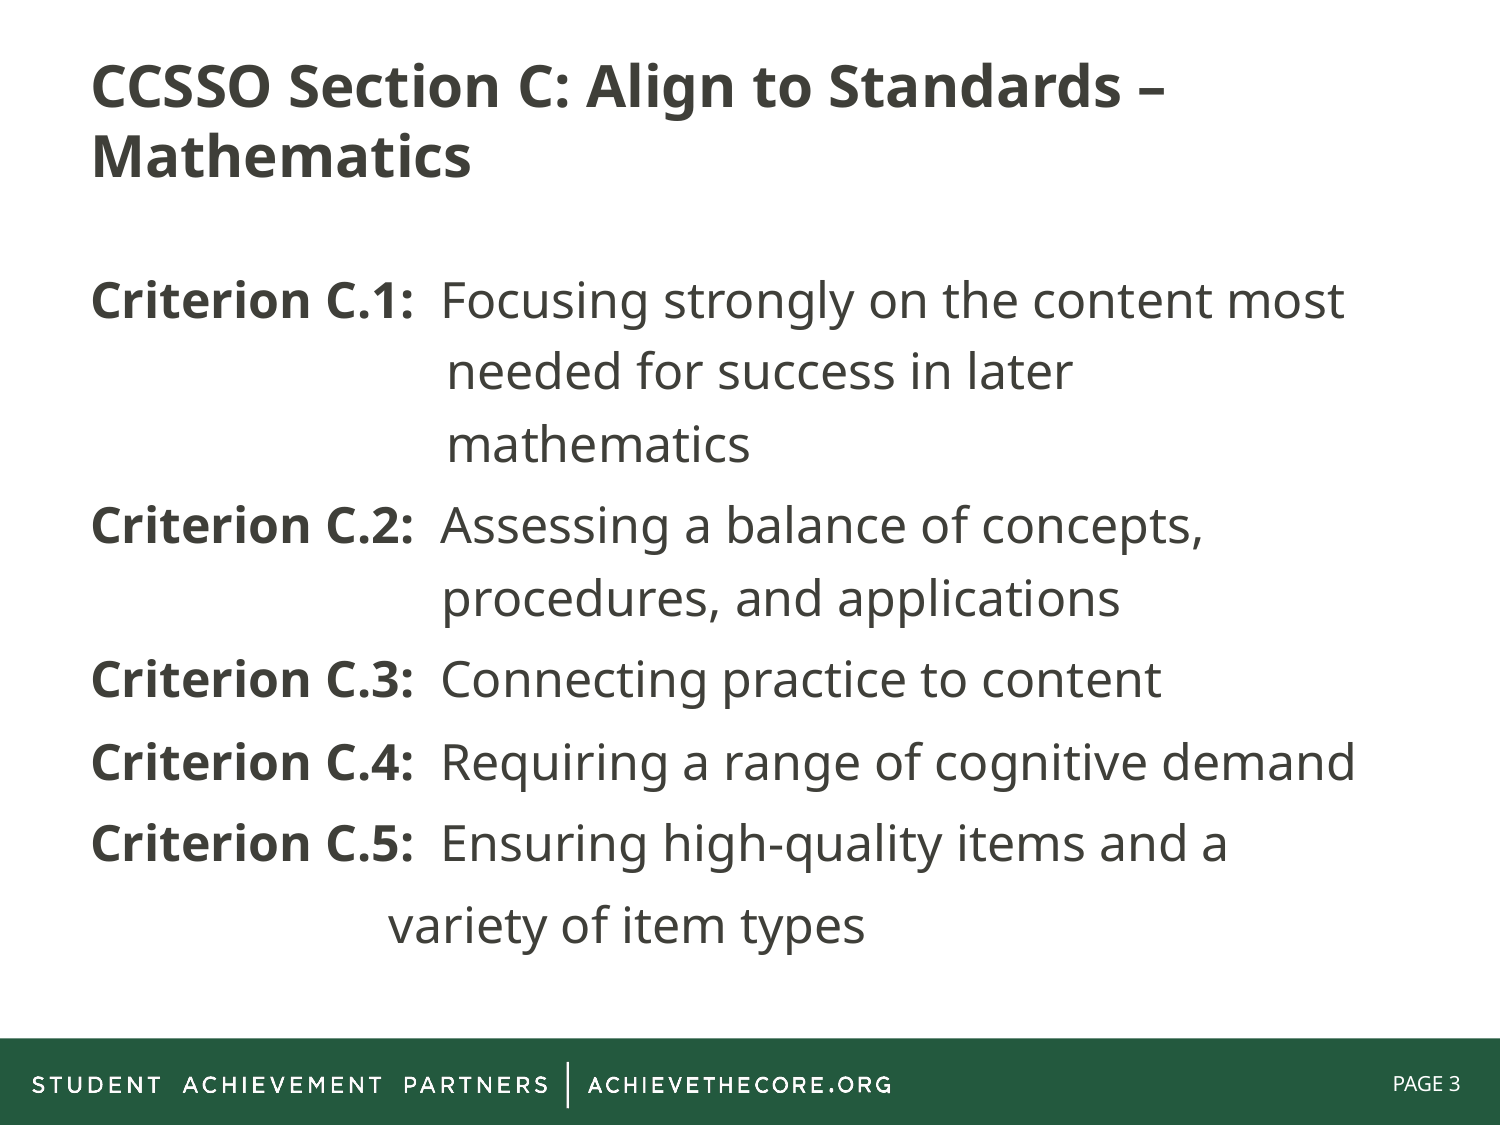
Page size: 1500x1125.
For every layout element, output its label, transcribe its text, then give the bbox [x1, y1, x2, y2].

list Criterion C.1: Focusing strongly on the content most needed for success in later mathematics Criterion C.2: Assessing a balance of concepts, procedures, and applications Criterion C.3: Connecting practice to content Criterion C.4: Requiring a range of cognitive demand Criterion C.5: Ensuring high-quality items and a variety of item types [75, 188, 1425, 1050]
picture [12, 1055, 911, 1112]
title CCSSO Section C: Align to Standards – Mathematics [75, 24, 1425, 188]
